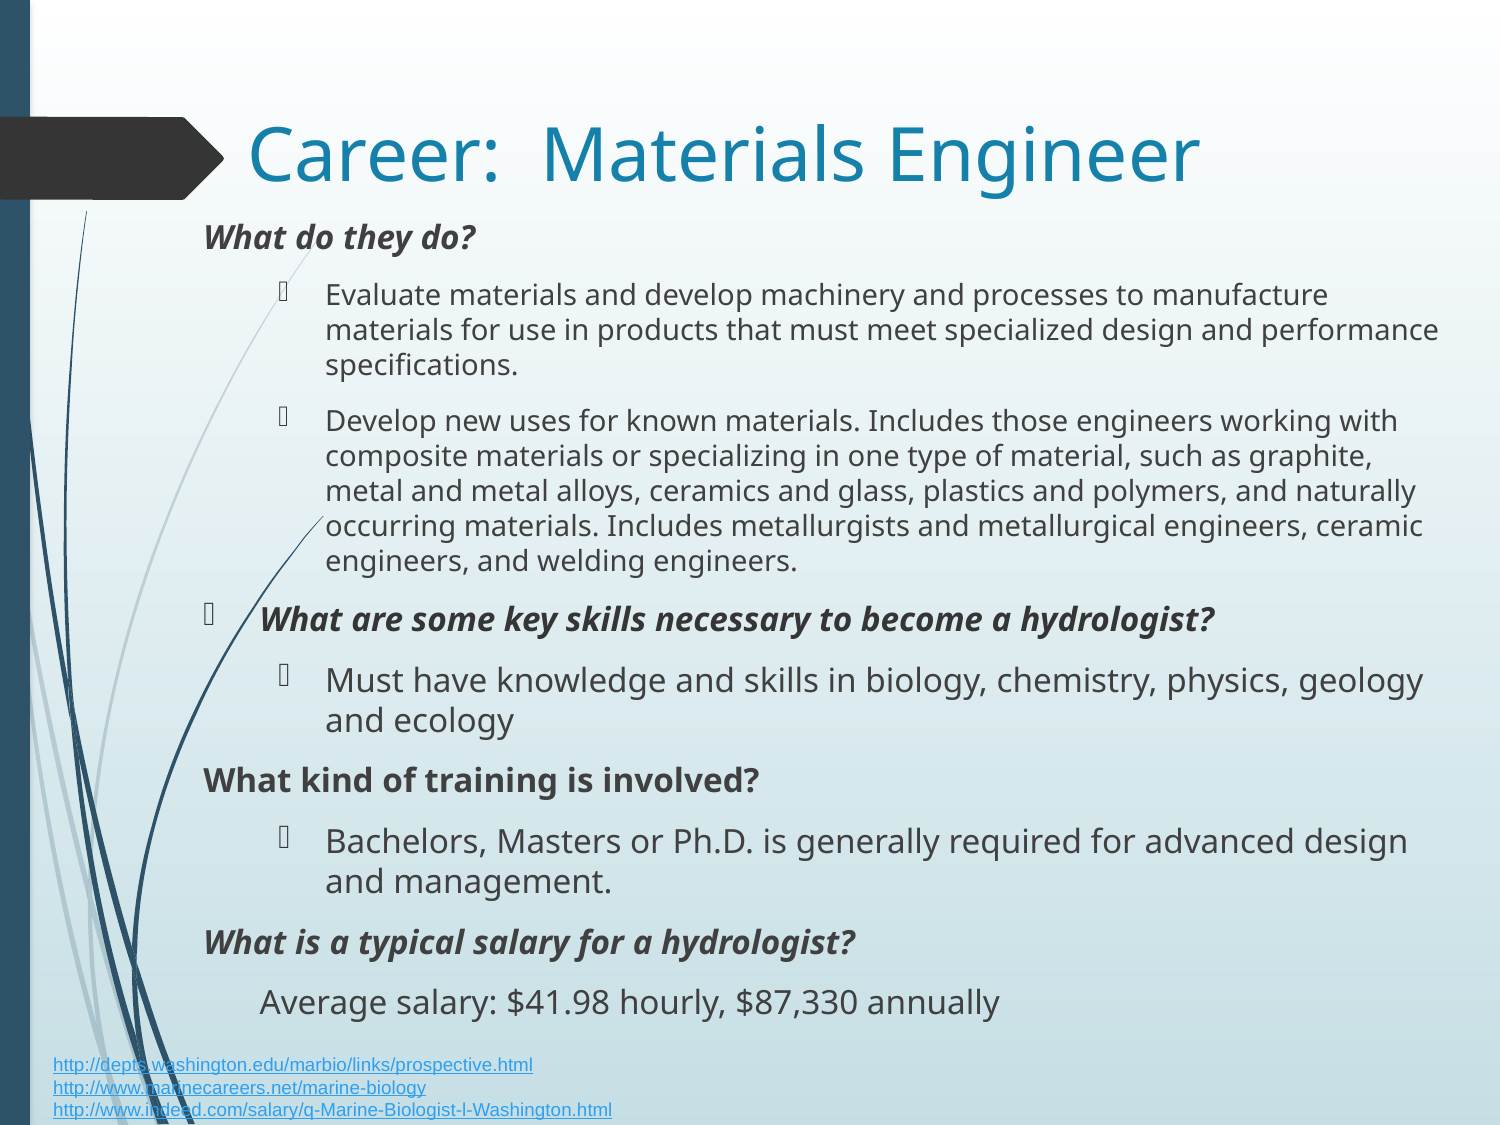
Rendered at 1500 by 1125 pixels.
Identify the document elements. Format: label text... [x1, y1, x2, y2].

title Career: Materials Engineer [232, 99, 1416, 208]
text_box http://depts.washington.edu/marbio/links/prospective.html http://www.marinecareers.net/marine-biology http://www.indeed.com/salary/q-Marine-Biologist-l-Washington.html [38, 1045, 1239, 1125]
list What do they do? Evaluate materials and develop machinery and processes to manufacture materials for use in products that must meet specialized design and performance specifications. Develop new uses for known materials. Includes those engineers working with composite materials or specializing in one type of material, such as graphite, metal and metal alloys, ceramics and glass, plastics and polymers, and naturally occurring materials. Includes metallurgists and metallurgical engineers, ceramic engineers, and welding engineers. What are some key skills necessary to become a hydrologist? Must have knowledge and skills in biology, chemistry, physics, geology and ecology What kind of training is involved? Bachelors, Masters or Ph.D. is generally required for advanced design and management. What is a typical salary for a hydrologist? Average salary: $41.98 hourly, $87,330 annually [188, 208, 1460, 881]
